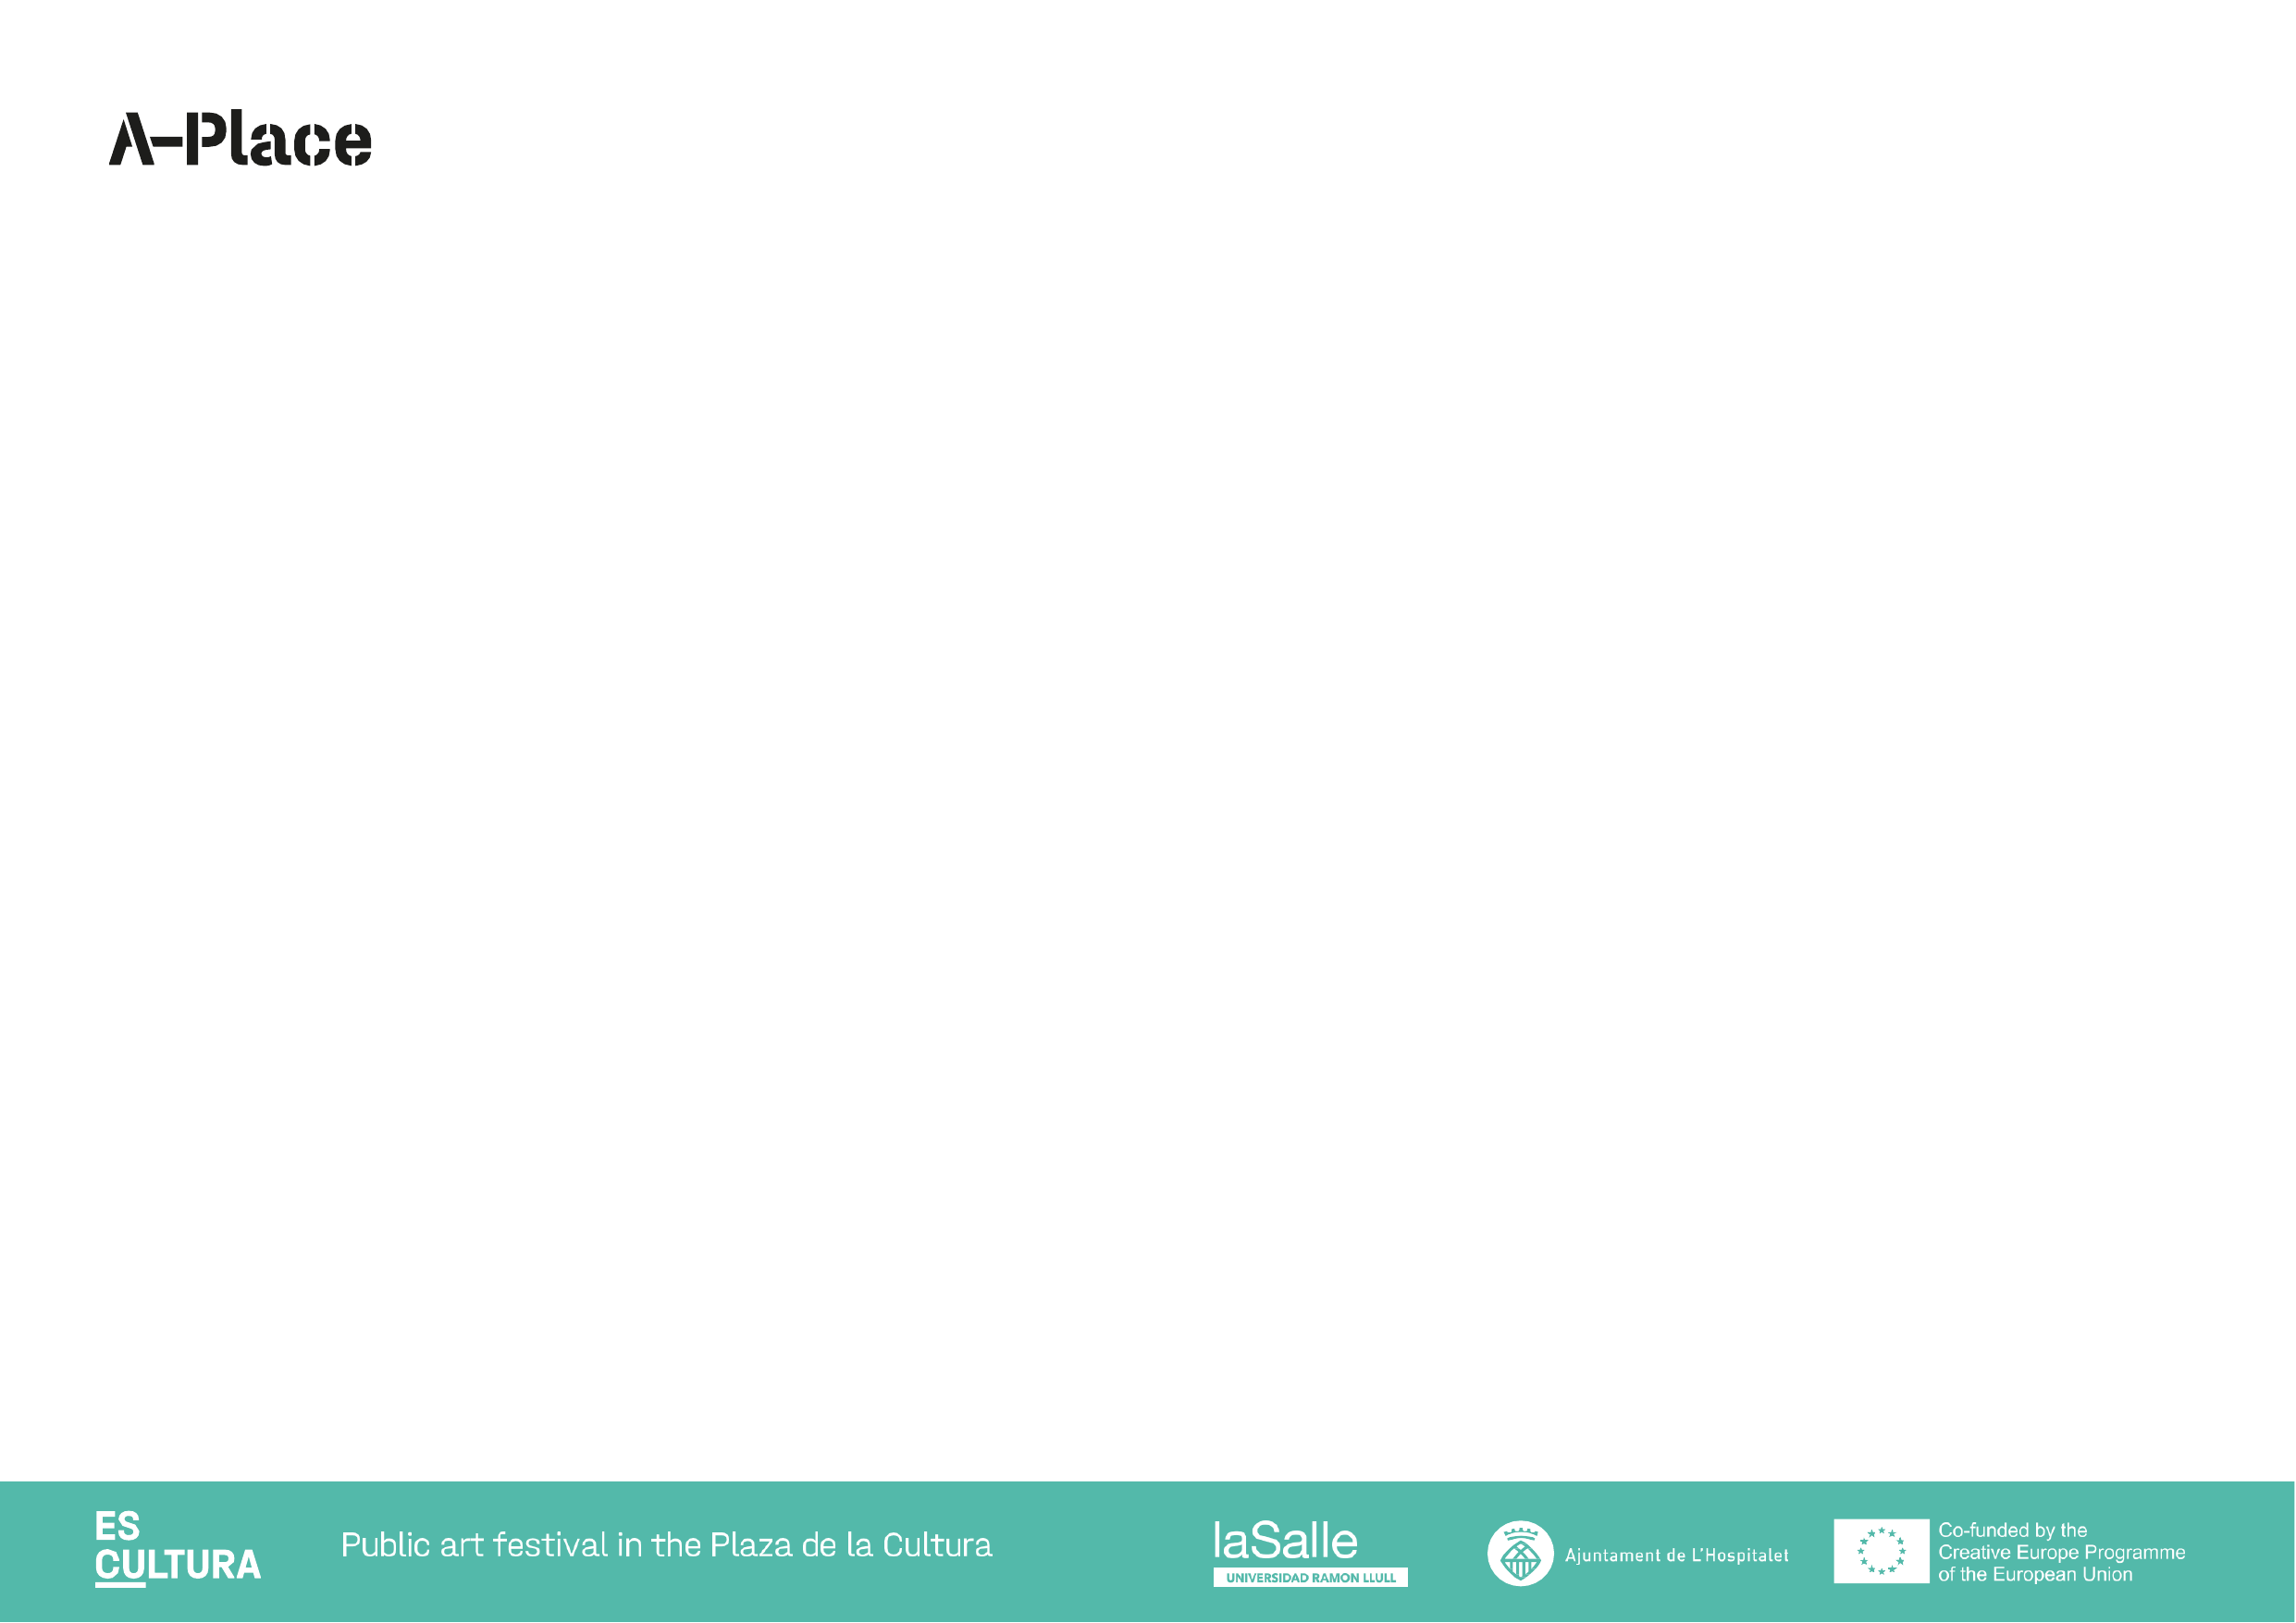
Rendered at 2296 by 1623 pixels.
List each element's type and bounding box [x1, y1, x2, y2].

text_box [802, 1531, 835, 1557]
text_box [251, 123, 266, 140]
text_box [314, 149, 330, 166]
text_box [270, 123, 291, 166]
picture [848, 1531, 874, 1557]
text_box [335, 123, 372, 166]
text_box [1487, 1520, 1555, 1587]
picture [1214, 1568, 1408, 1587]
picture [441, 1533, 485, 1557]
text_box [618, 1531, 641, 1556]
text_box [202, 112, 227, 147]
text_box [230, 109, 248, 166]
text_box [0, 1481, 2295, 1623]
text_box [314, 123, 330, 141]
text_box [884, 1531, 993, 1557]
text_box [250, 141, 273, 166]
text_box [187, 112, 199, 166]
text_box [294, 124, 311, 166]
picture [1565, 1548, 1788, 1565]
text_box [712, 1531, 793, 1557]
text_box [109, 118, 133, 166]
text_box [343, 1531, 430, 1557]
text_box [1215, 1519, 1317, 1558]
text_box [493, 1531, 608, 1557]
text_box [149, 136, 183, 147]
text_box [1323, 1520, 1357, 1558]
text_box [651, 1531, 700, 1557]
text_box [126, 112, 154, 166]
